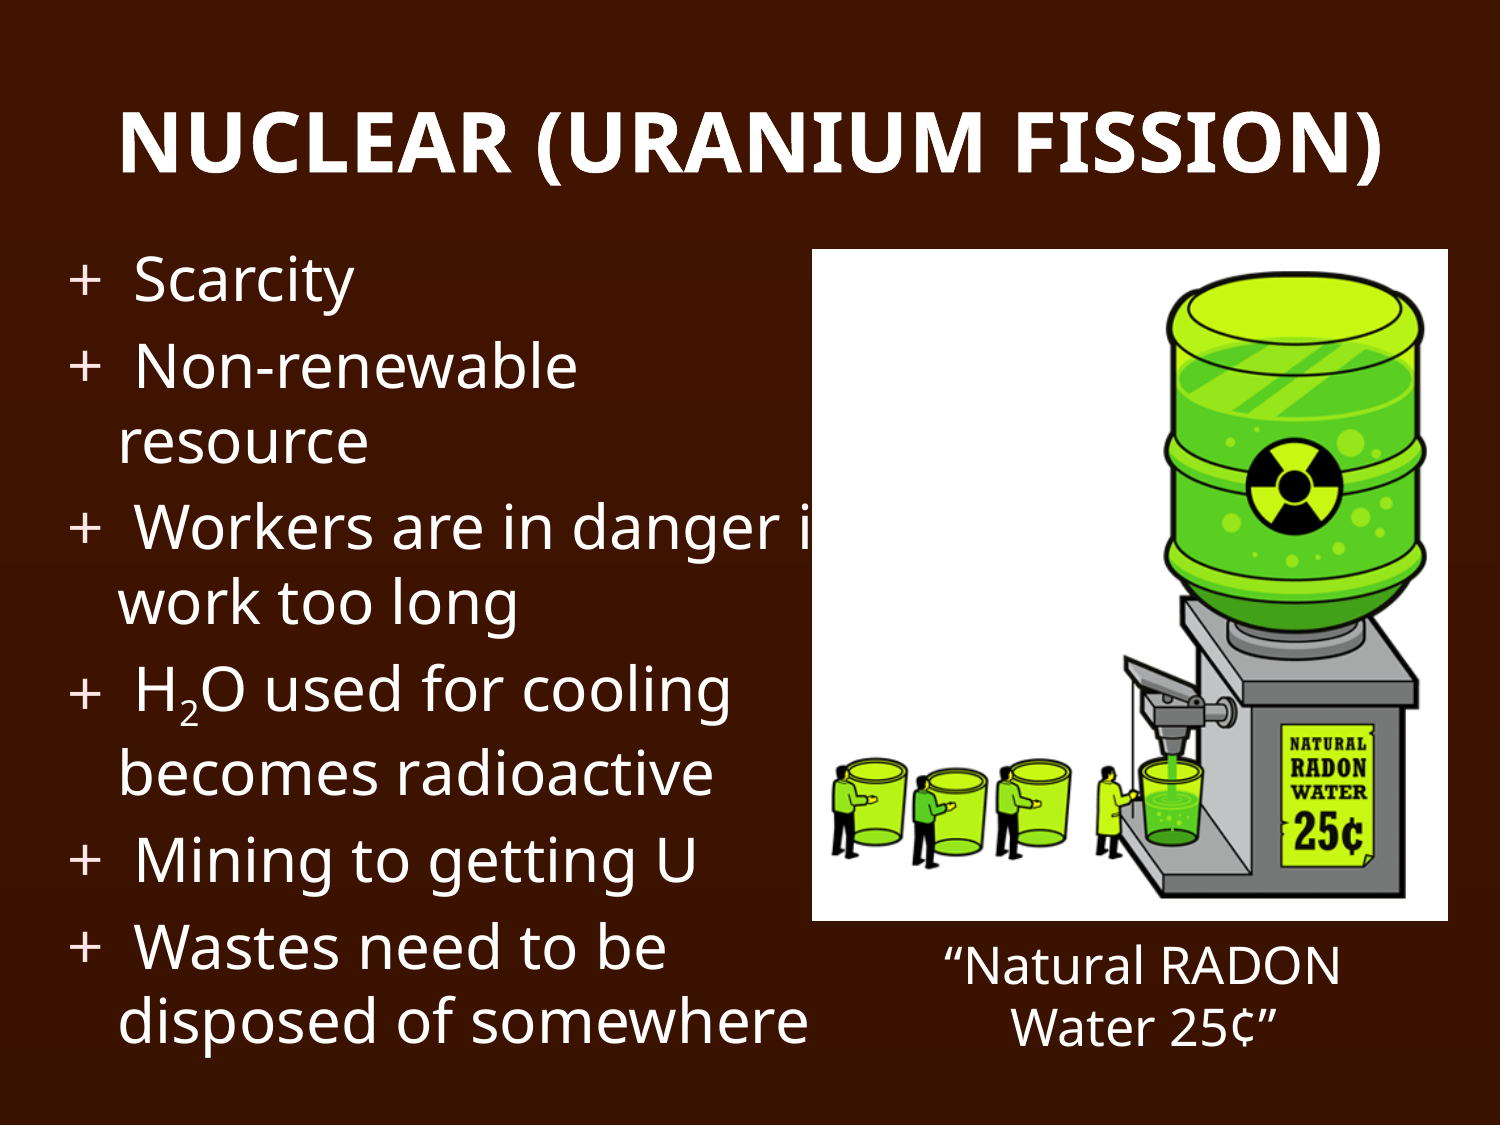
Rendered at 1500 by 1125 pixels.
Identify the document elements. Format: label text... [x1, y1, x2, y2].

title Nuclear (Uranium Fission) [75, 45, 1425, 233]
list Scarcity Non-renewable resource Workers are in danger if work too long H2O used for cooling becomes radioactive Mining to getting U Wastes need to be disposed of somewhere [50, 232, 863, 1067]
text_box “Natural RADON Water 25¢” [862, 937, 1425, 1065]
picture [811, 249, 1449, 922]
